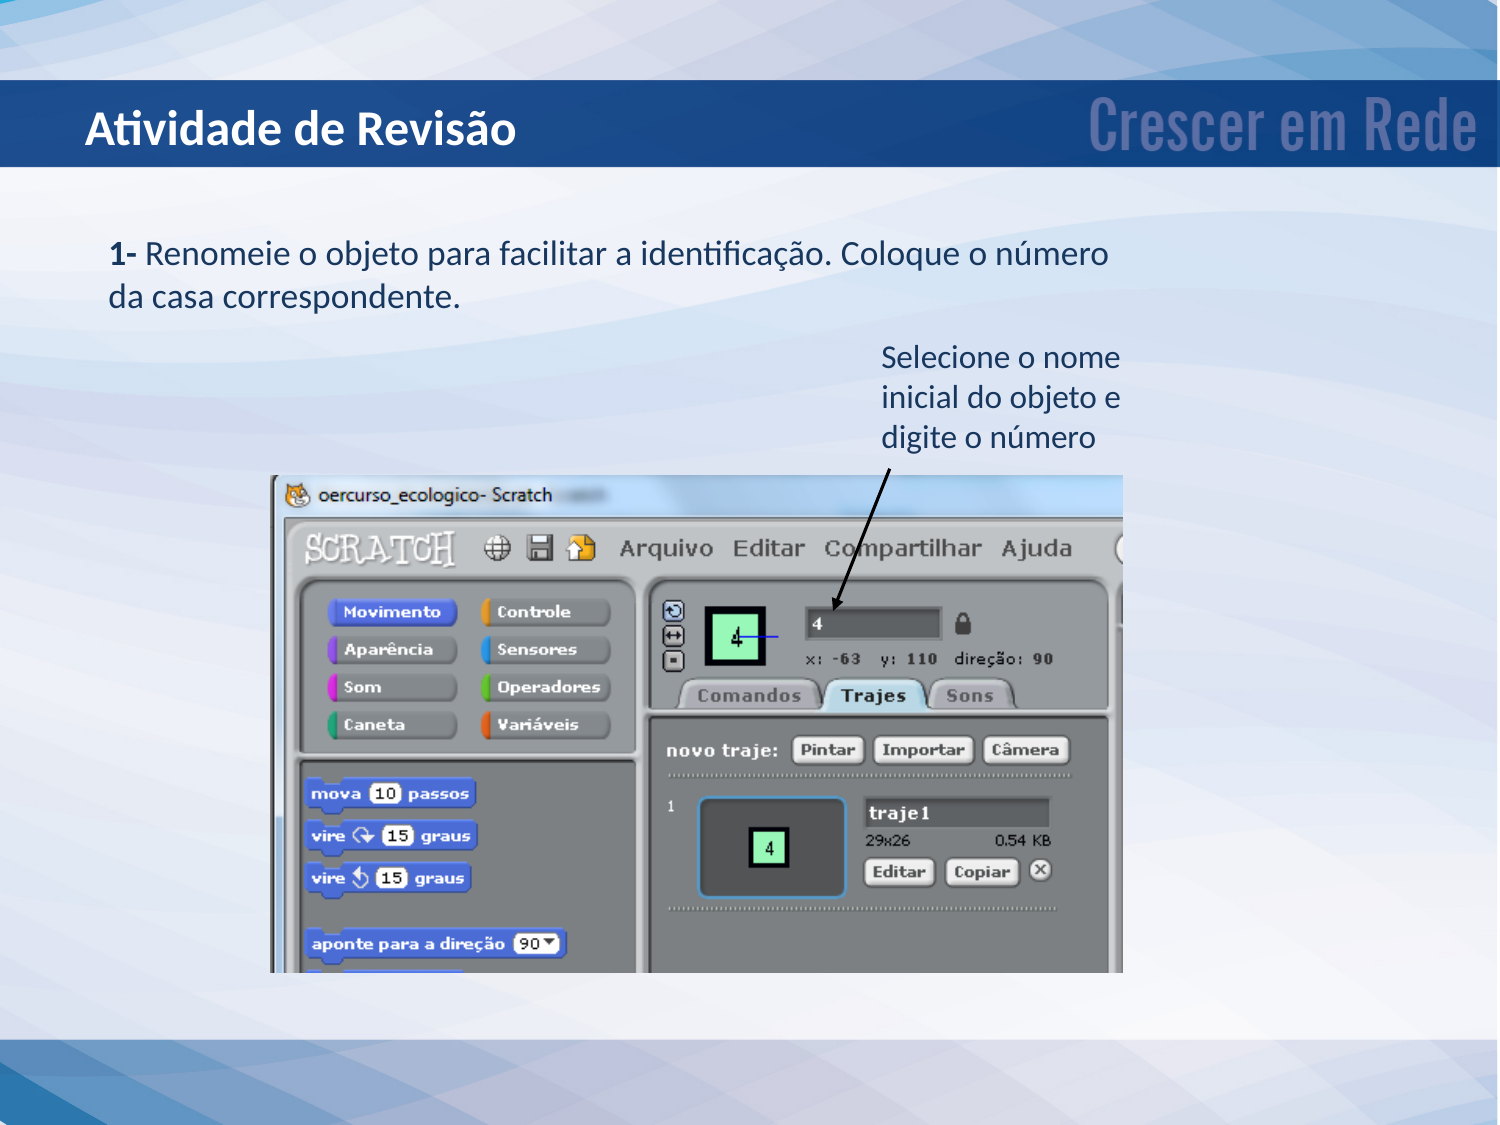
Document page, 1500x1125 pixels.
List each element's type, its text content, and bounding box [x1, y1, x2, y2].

text_box 1- Renomeie o objeto para facilitar a identificação. Coloque o número da casa correspondente. [93, 223, 1161, 366]
text_box Selecione o nome inicial do objeto e digite o número [866, 328, 1172, 463]
text_box Atividade de Revisão [70, 88, 1430, 163]
picture [0, 0, 1500, 1125]
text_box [790, 511, 933, 569]
